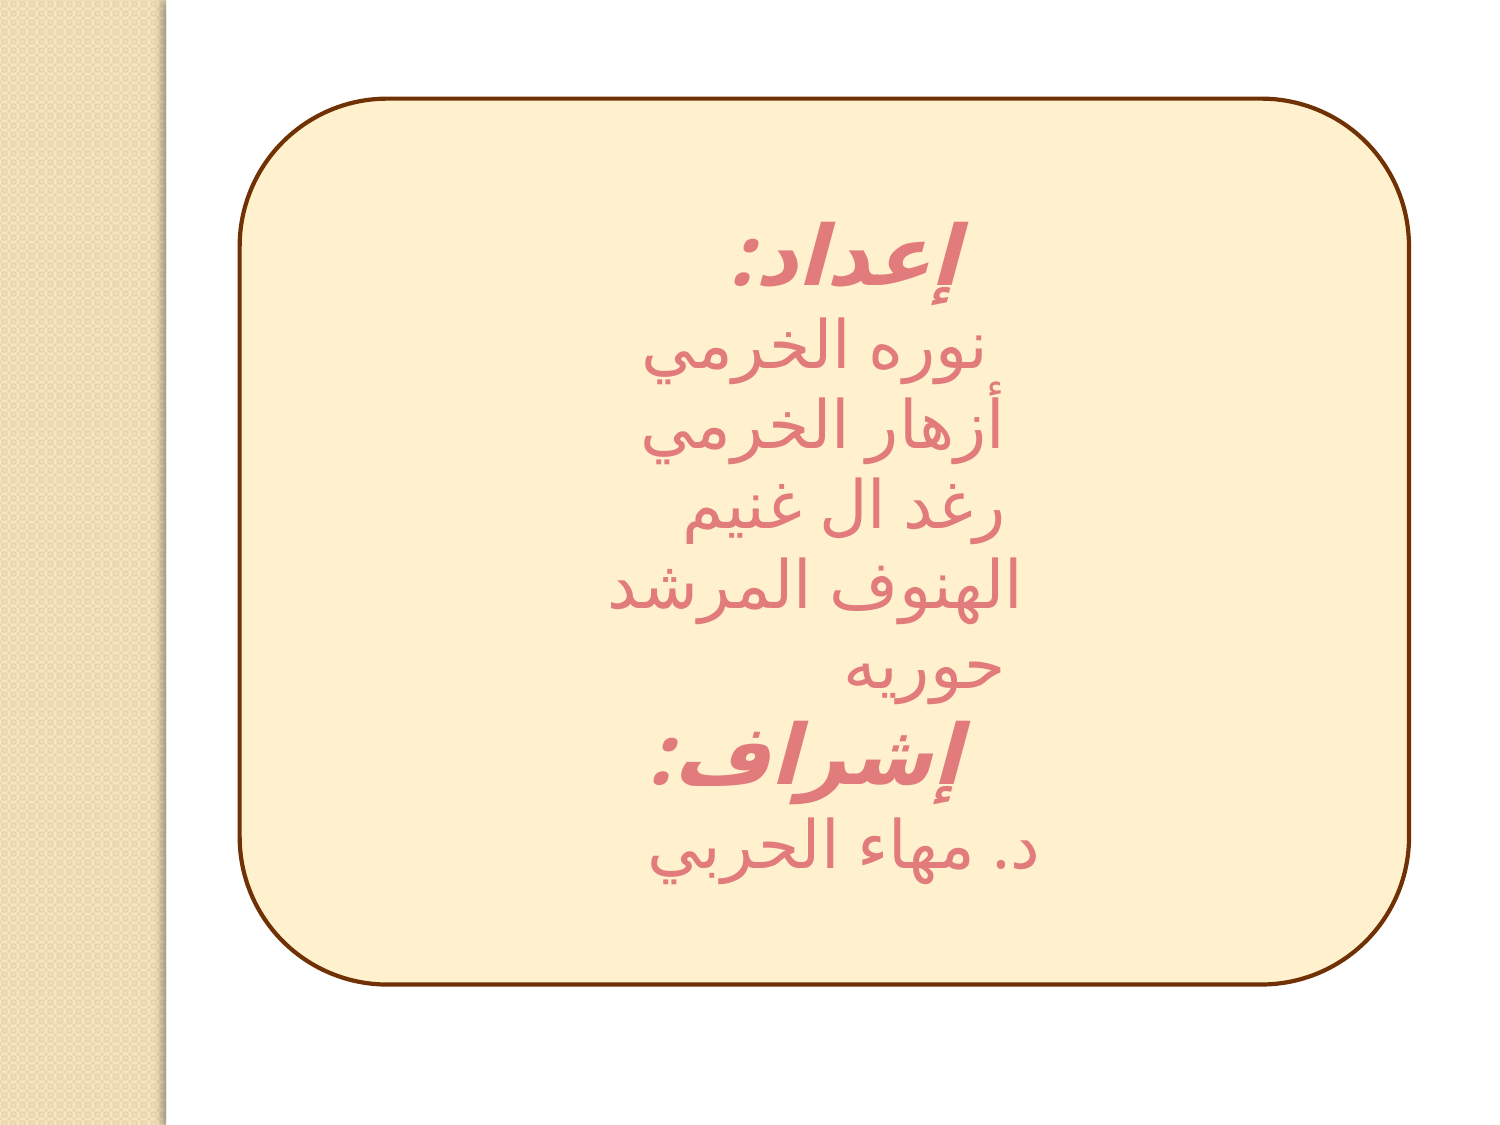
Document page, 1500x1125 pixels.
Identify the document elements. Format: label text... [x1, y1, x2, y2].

text_box إعداد: نوره الخرمي أزهار الخرمي رغد ال غنيم الهنوف المرشد حوريه إشراف: د. مهاء الحربي [237, 96, 1412, 987]
